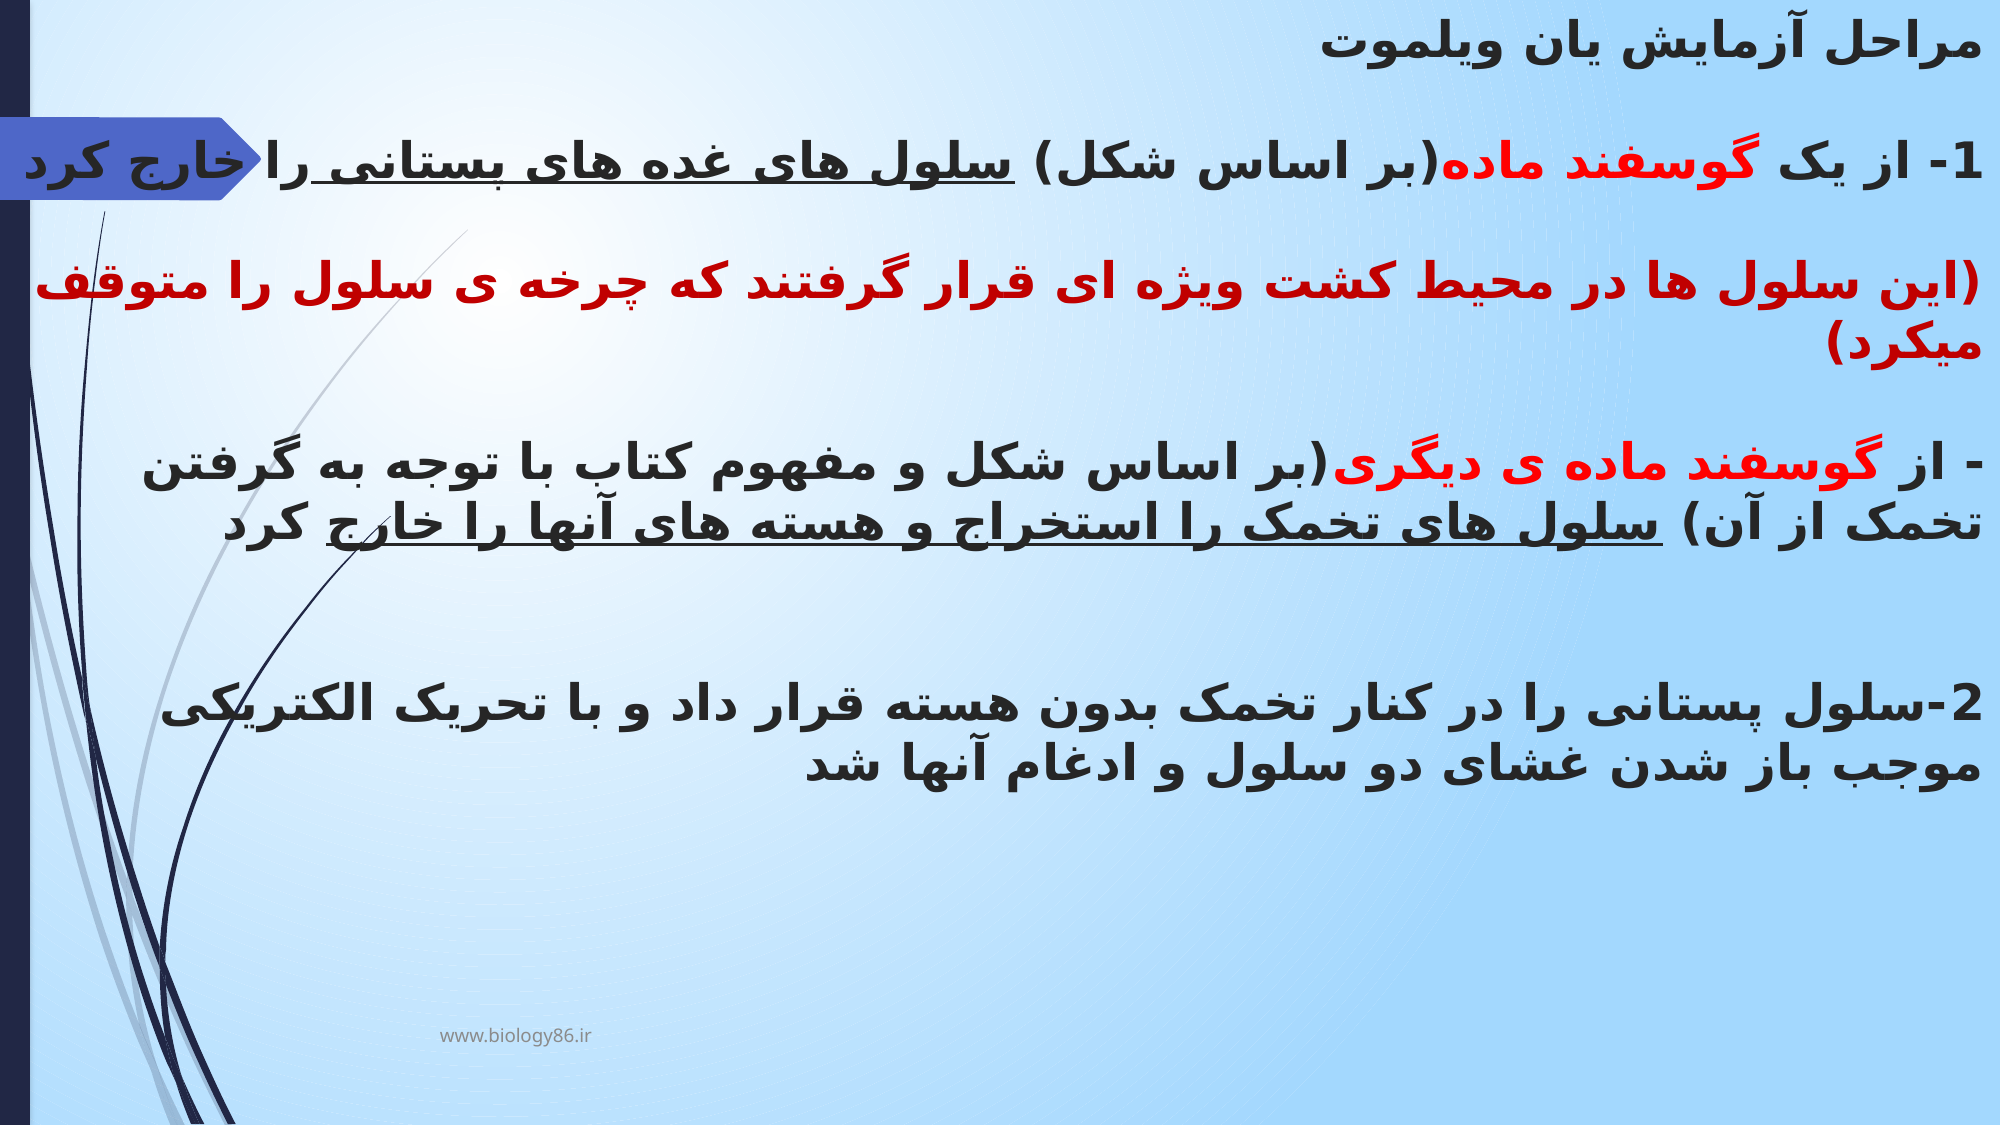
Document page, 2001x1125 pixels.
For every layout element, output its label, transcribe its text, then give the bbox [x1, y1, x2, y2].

title مراحل آزمایش یان ویلموت 1- از یک گوسفند ماده(بر اساس شکل) سلول های غده های پستانی را خارج کرد (این سلول ها در محیط کشت ویژه ای قرار گرفتند که چرخه ی سلول را متوقف میکرد) - از گوسفند ماده ی دیگری(بر اساس شکل و مفهوم کتاب با توجه به گرفتن تخمک از آن) سلول های تخمک را استخراج و هسته های آنها را خارج کرد 2-سلول پستانی را در کنار تخمک بدون هسته قرار داد و با تحریک الکتریکی موجب باز شدن غشای دو سلول و ادغام آنها شد [0, 0, 2000, 1125]
footer www.biology86.ir [424, 1006, 1675, 1067]
